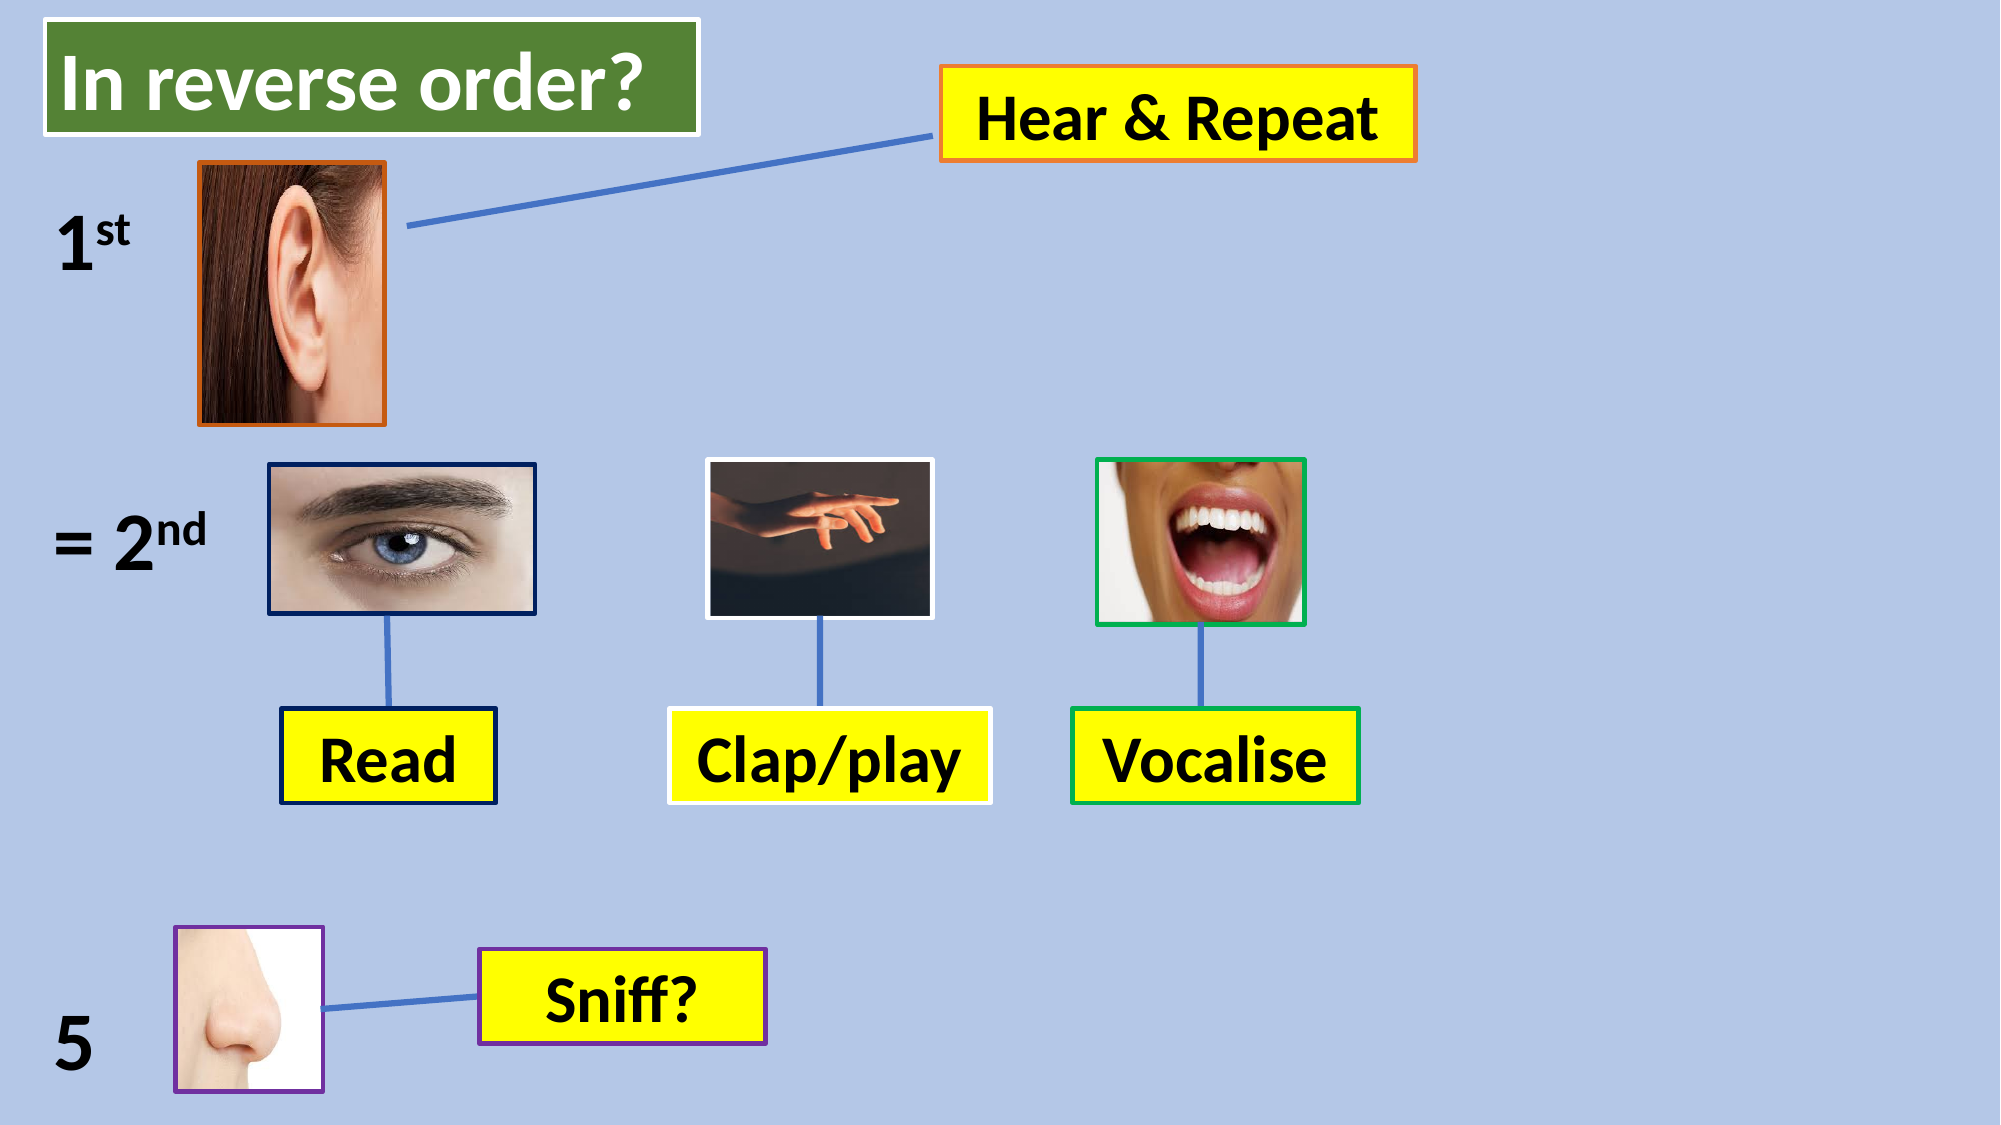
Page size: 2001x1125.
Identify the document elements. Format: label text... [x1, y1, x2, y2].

picture [1099, 462, 1302, 622]
picture [271, 466, 533, 612]
picture [177, 929, 321, 1090]
text_box Clap/play [669, 708, 991, 803]
text_box In reverse order? [44, 19, 699, 135]
text_box Read [281, 708, 496, 803]
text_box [320, 996, 480, 1010]
text_box 1st = 2nd 5 [38, 179, 426, 1095]
text_box Vocalise [1072, 708, 1359, 803]
text_box Sniff? [479, 948, 766, 1044]
text_box Hear & Repeat [941, 66, 1416, 161]
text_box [406, 135, 933, 226]
picture [711, 428, 929, 649]
picture [201, 164, 382, 423]
